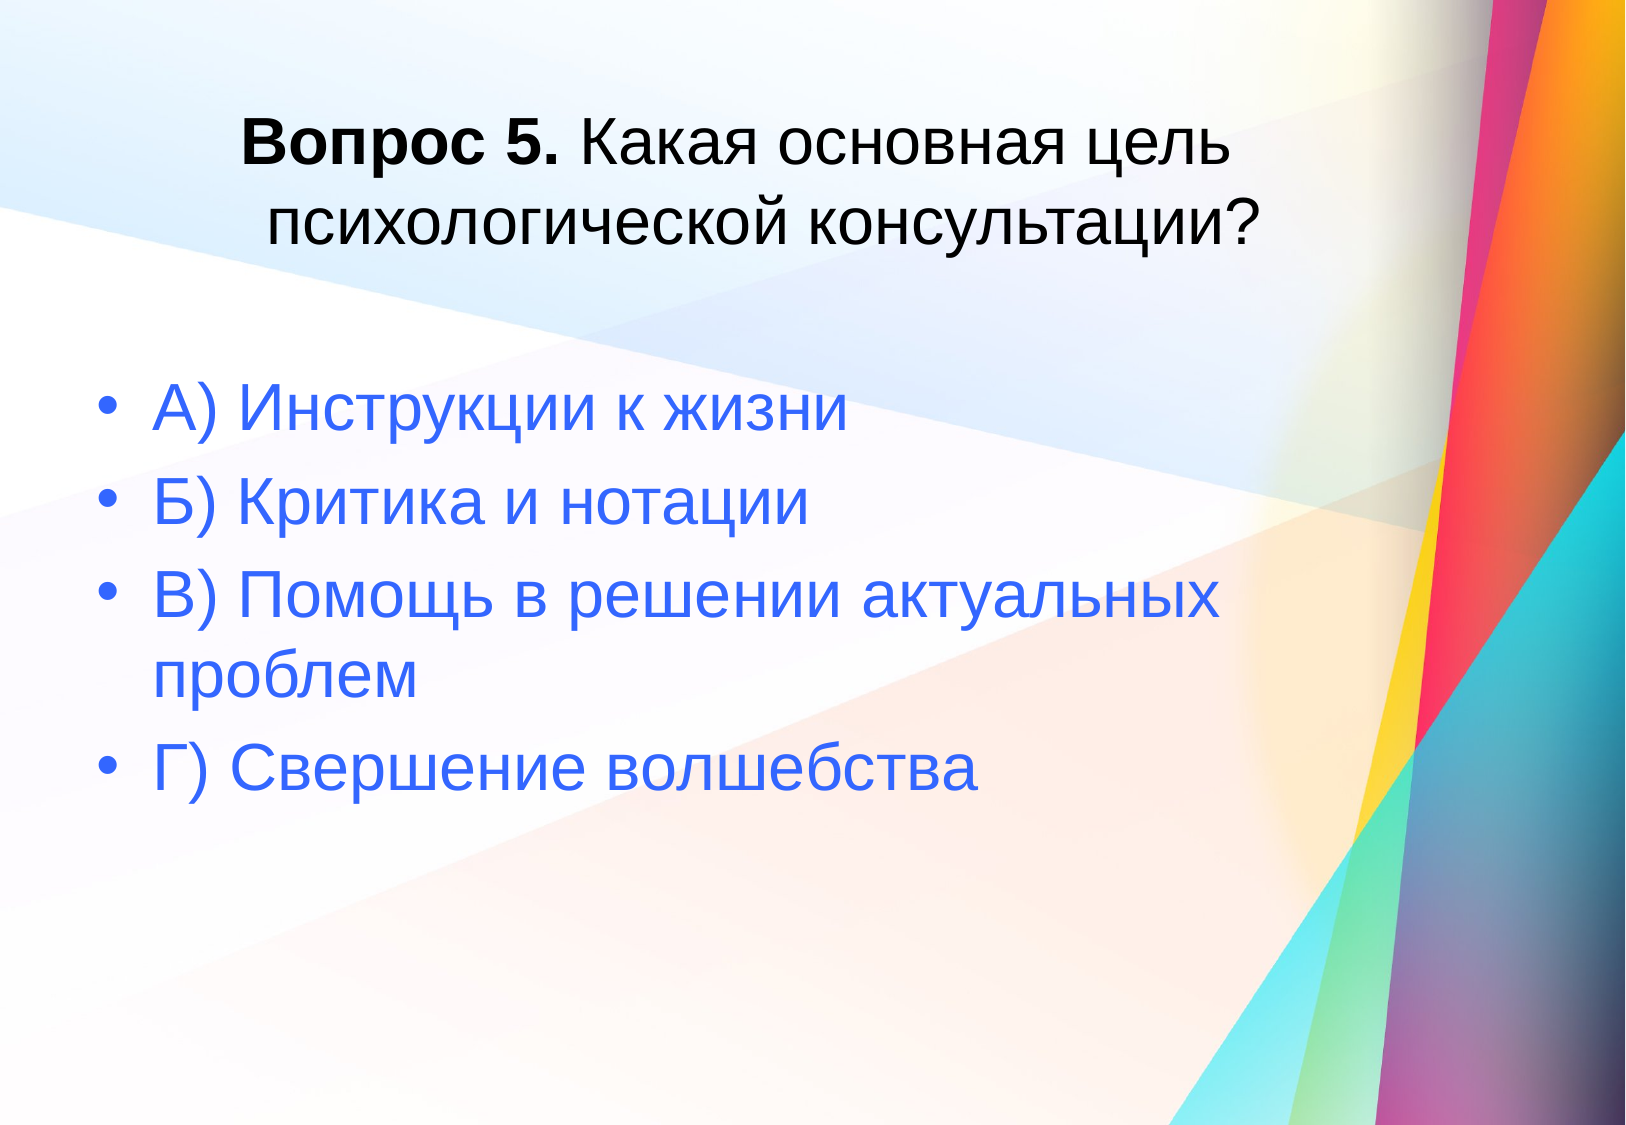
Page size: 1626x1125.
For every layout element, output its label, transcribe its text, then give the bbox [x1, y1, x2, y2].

picture [0, 0, 1626, 1125]
list Вопрос 5. Какая основная цель психологической консультации? А) Инструкции к жизни Б) Критика и нотации В) Помощь в решении актуальных проблем Г) Свершение волшебства [81, 90, 1392, 1005]
